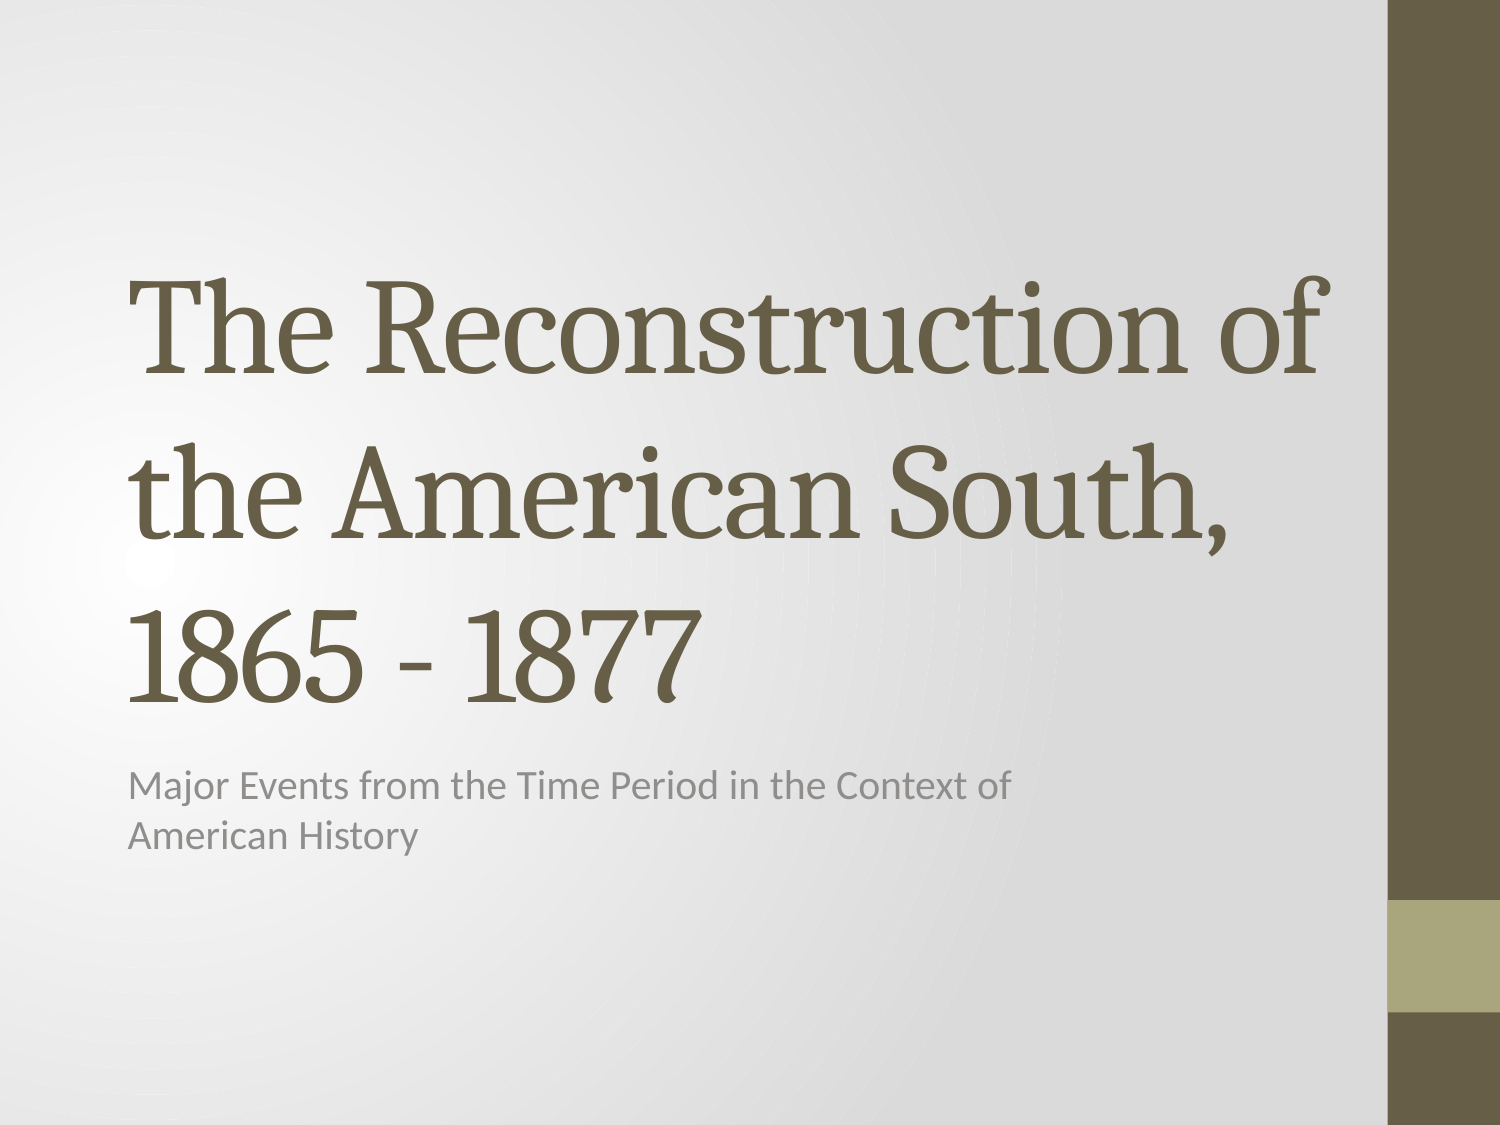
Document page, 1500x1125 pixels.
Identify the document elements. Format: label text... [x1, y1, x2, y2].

title The Reconstruction of the American South, 1865 - 1877 [112, 312, 1350, 738]
subtitle Major Events from the Time Period in the Context of American History [112, 750, 1173, 925]
